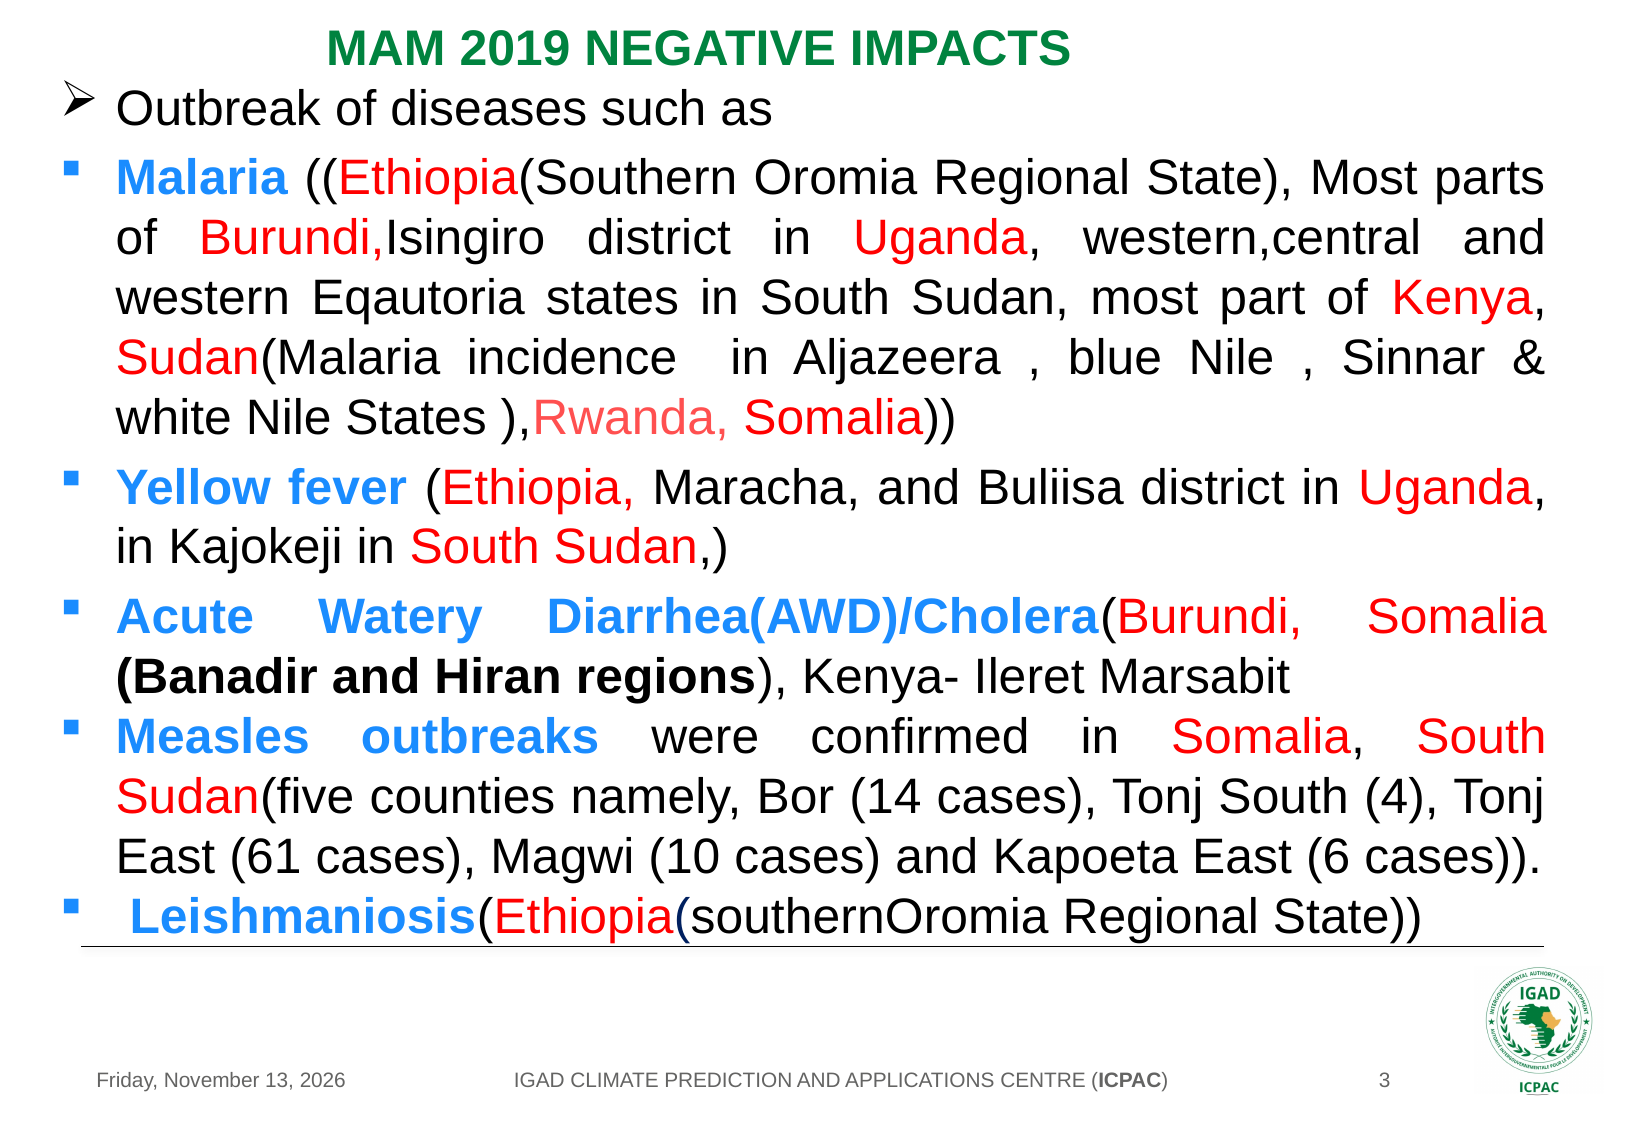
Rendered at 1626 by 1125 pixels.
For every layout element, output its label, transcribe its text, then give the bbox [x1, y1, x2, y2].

picture [1473, 965, 1605, 1101]
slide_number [81, 1064, 461, 1094]
title MAM 2019 NEGATIVE IMPACTS [21, 8, 1377, 89]
list Outbreak of diseases such as Malaria ((Ethiopia(Southern Oromia Regional State), Most parts of Burundi,Isingiro district in Uganda, western,central and western Eqautoria states in South Sudan, most part of Kenya, Sudan(Malaria incidence in Aljazeera , blue Nile , Sinnar & white Nile States ),Rwanda, Somalia)) Yellow fever (Ethiopia, Maracha, and Buliisa district in Uganda, in Kajokeji in South Sudan,) Acute Watery Diarrhea(AWD)/Cholera(Burundi, Somalia (Banadir and Hiran regions), Kenya- Ileret Marsabit Measles outbreaks were confirmed in Somalia, South Sudan(five counties namely, Bor (14 cases), Tonj South (4), Tonj East (61 cases), Magwi (10 cases) and Kapoeta East (6 cases)). Leishmaniosis(Ethiopia(southernOromia Regional State)) [44, 67, 1562, 965]
slide_number 3 [1352, 1064, 1417, 1094]
footer IGAD CLIMATE PREDICTION AND APPLICATIONS CENTRE (ICPAC) [487, 1064, 1195, 1094]
